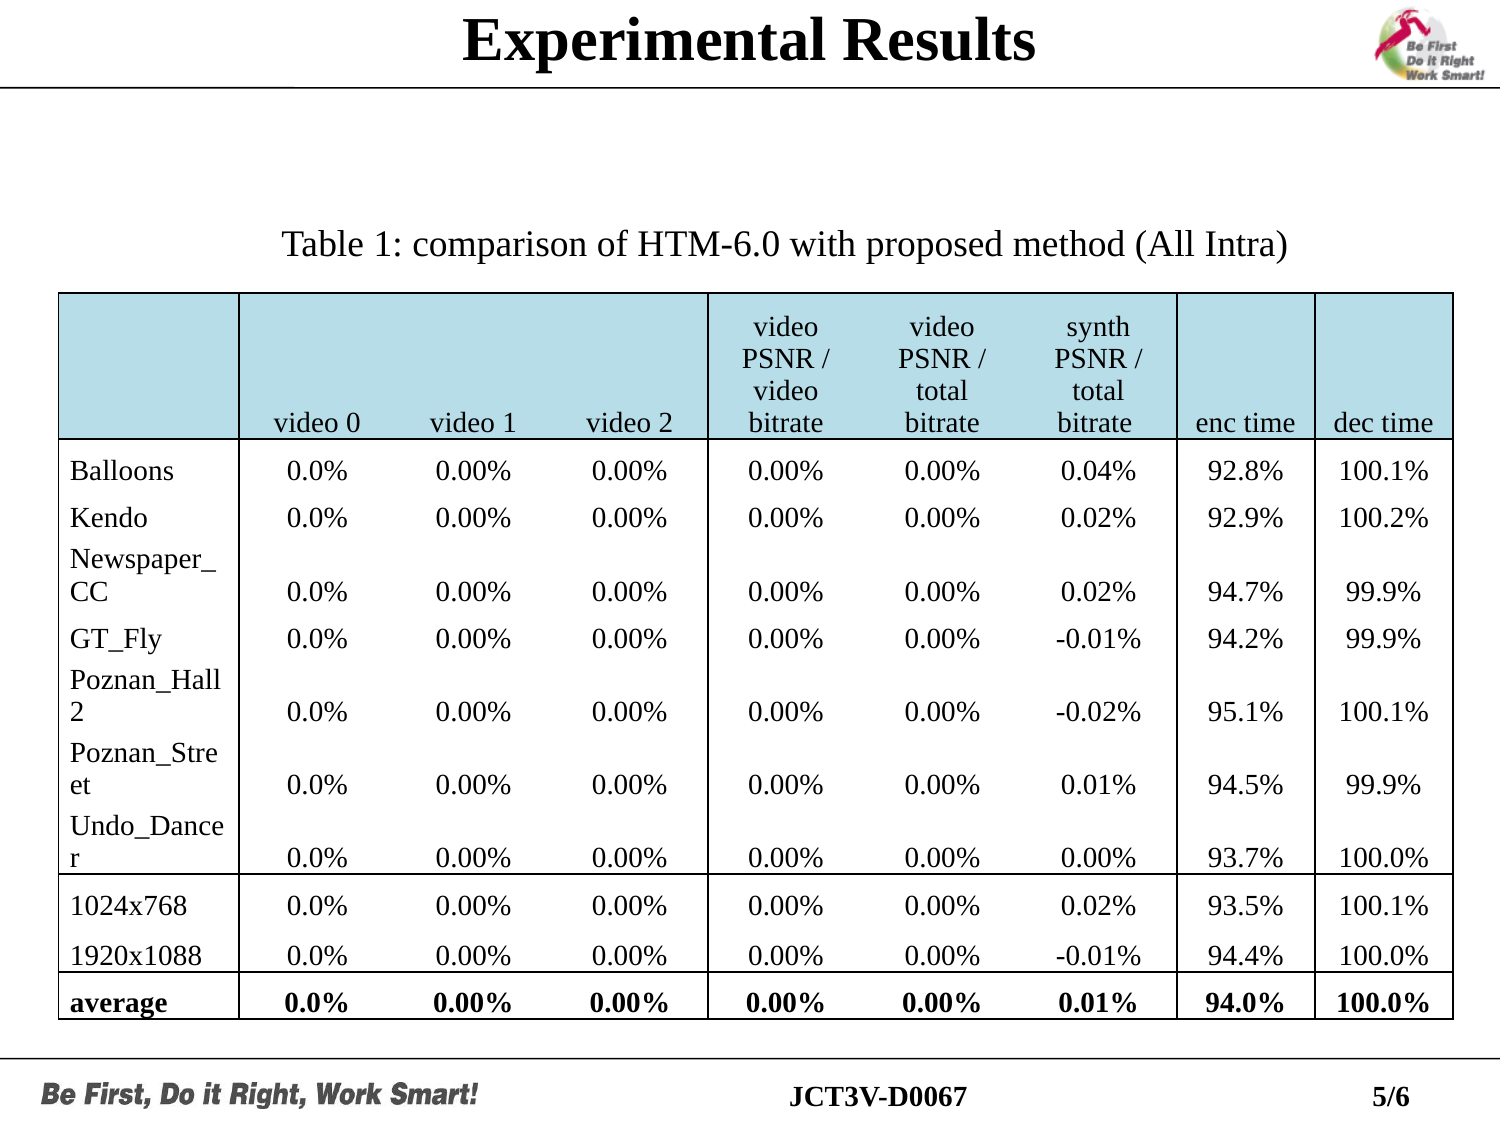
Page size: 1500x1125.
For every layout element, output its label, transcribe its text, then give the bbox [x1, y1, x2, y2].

text_box JCT3V-D0067 [632, 1065, 983, 1125]
table_cell 0.00% [395, 607, 552, 655]
table_cell 0.00% [395, 973, 552, 1018]
table_cell 99.9% [1316, 534, 1452, 607]
table_cell 0.00% [864, 607, 1020, 655]
table_cell 0.00% [709, 922, 864, 971]
table_cell 99.9% [1316, 607, 1452, 655]
table_cell 93.7% [1178, 801, 1314, 873]
table_cell 0.00% [1020, 801, 1176, 873]
picture [1425, 5, 1489, 83]
table_header dec time [1316, 294, 1452, 438]
table_cell 0.00% [395, 440, 552, 487]
slide_number 5/6 [1074, 1065, 1425, 1125]
table_cell 0.00% [552, 440, 707, 487]
table_cell 0.0% [240, 801, 395, 873]
table_cell 0.0% [240, 607, 395, 655]
table_cell 0.00% [552, 487, 707, 534]
table_cell Poznan_Hall2 [59, 655, 238, 728]
table_cell 0.00% [552, 875, 707, 922]
table_cell 93.5% [1178, 875, 1314, 922]
picture [41, 1082, 478, 1109]
table_cell 0.00% [709, 728, 864, 801]
table_cell 0.0% [240, 973, 395, 1018]
table_cell 0.00% [395, 487, 552, 534]
table_cell -0.02% [1020, 655, 1176, 728]
table_cell GT_Fly [59, 607, 238, 655]
table_cell 0.00% [395, 728, 552, 801]
table_cell 0.0% [240, 440, 395, 487]
table_cell 0.00% [864, 534, 1020, 607]
table_cell 0.00% [709, 801, 864, 873]
table_cell 100.1% [1316, 875, 1452, 922]
table_cell 0.00% [709, 655, 864, 728]
table_cell 0.00% [864, 801, 1020, 873]
table_cell 94.4% [1178, 922, 1314, 971]
table_cell 0.0% [240, 875, 395, 922]
table_cell 0.00% [709, 875, 864, 922]
table_cell 100.1% [1316, 440, 1452, 487]
table_cell 99.9% [1316, 728, 1452, 801]
table_cell 0.00% [864, 922, 1020, 971]
table_cell 0.02% [1020, 875, 1176, 922]
table_header enc time [1178, 294, 1314, 438]
table_cell 0.00% [552, 801, 707, 873]
table_cell 95.1% [1178, 655, 1314, 728]
table_cell 94.2% [1178, 607, 1314, 655]
table_cell 0.00% [395, 875, 552, 922]
table_header video 0 [240, 294, 395, 438]
table_cell 0.00% [395, 922, 552, 971]
table_header video PSNR / total bitrate [864, 294, 1020, 438]
table_cell 92.9% [1178, 487, 1314, 534]
table_cell Kendo [59, 487, 238, 534]
table_cell 0.00% [395, 534, 552, 607]
table_cell 0.00% [864, 440, 1020, 487]
table_cell -0.01% [1020, 922, 1176, 971]
table_cell 0.00% [709, 534, 864, 607]
table_cell 100.0% [1316, 801, 1452, 873]
table_cell 0.00% [864, 487, 1020, 534]
table_header video 1 [395, 294, 552, 438]
table_cell 1024x768 [59, 875, 238, 922]
table_cell 0.00% [709, 607, 864, 655]
table_cell 0.0% [240, 922, 395, 971]
table_cell 94.0% [1178, 973, 1314, 1018]
table_cell Newspaper_CC [59, 534, 238, 607]
table_cell 0.02% [1020, 534, 1176, 607]
table_cell 0.00% [552, 534, 707, 607]
table_cell 0.00% [864, 875, 1020, 922]
table_cell 100.0% [1316, 922, 1452, 971]
table_cell 94.5% [1178, 728, 1314, 801]
table_cell 0.00% [709, 487, 864, 534]
text_box Experimental Results [74, 0, 1425, 129]
table_header [59, 294, 238, 438]
table_cell 1920x1088 [59, 922, 238, 971]
table_cell 0.01% [1020, 728, 1176, 801]
table_cell 0.00% [864, 728, 1020, 801]
table_header video 2 [552, 294, 707, 438]
table_cell 0.0% [240, 728, 395, 801]
table_cell -0.01% [1020, 607, 1176, 655]
table_cell 92.8% [1178, 440, 1314, 487]
text_box Table 1: comparison of HTM-6.0 with proposed method (All Intra) [257, 211, 1313, 272]
table_cell 0.00% [552, 728, 707, 801]
table_header synth PSNR / total bitrate [1020, 294, 1176, 438]
table_cell 100.0% [1316, 973, 1452, 1018]
table_cell 0.00% [395, 801, 552, 873]
table_cell average [59, 973, 238, 1018]
table_cell 94.7% [1178, 534, 1314, 607]
table_header video PSNR / video bitrate [709, 294, 864, 438]
table_cell 0.02% [1020, 487, 1176, 534]
table_cell Undo_Dancer [59, 801, 238, 873]
table_cell 0.0% [240, 487, 395, 534]
table_cell 0.00% [552, 922, 707, 971]
table_cell 0.04% [1020, 440, 1176, 487]
table_cell 100.1% [1316, 655, 1452, 728]
table_cell 0.0% [240, 655, 395, 728]
table_cell 0.00% [864, 973, 1020, 1018]
table_cell 0.00% [395, 655, 552, 728]
table_cell 0.00% [552, 973, 707, 1018]
table_cell 0.01% [1020, 973, 1176, 1018]
table_cell 0.00% [709, 973, 864, 1018]
table_cell Poznan_Street [59, 728, 238, 801]
table_cell 0.00% [552, 607, 707, 655]
table_cell 100.2% [1316, 487, 1452, 534]
table_cell 0.00% [864, 655, 1020, 728]
table_cell 0.00% [552, 655, 707, 728]
table_cell 0.0% [240, 534, 395, 607]
table_cell Balloons [59, 440, 238, 487]
table_cell 0.00% [709, 440, 864, 487]
